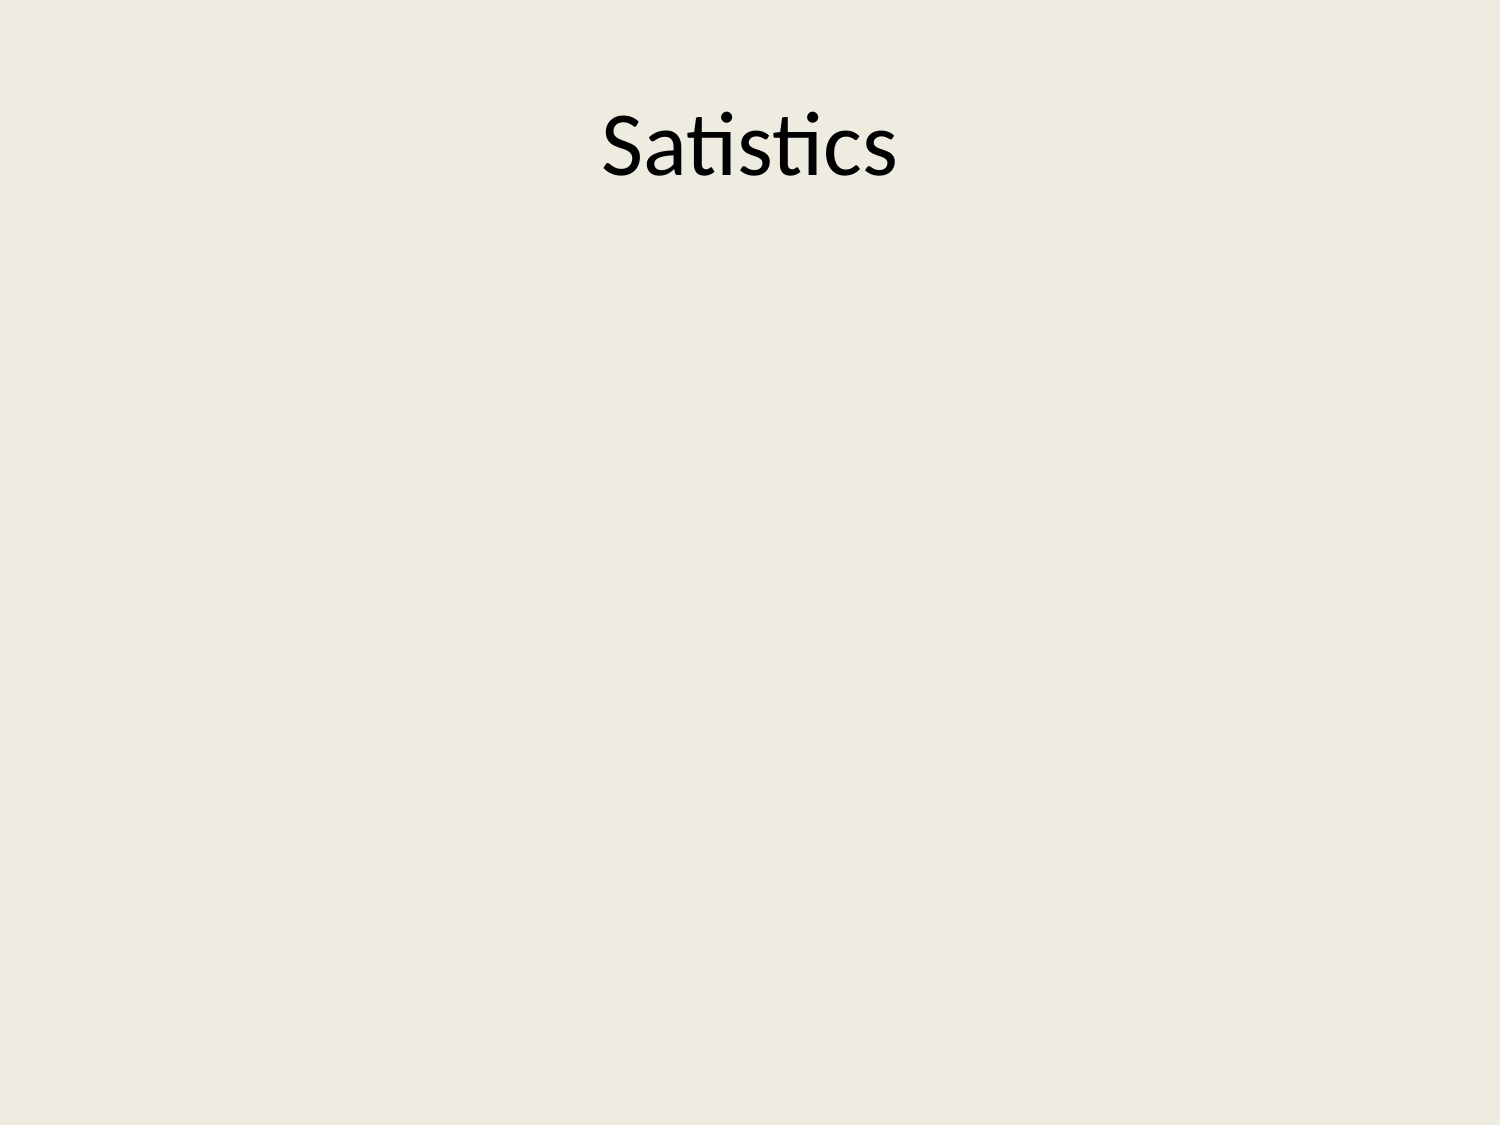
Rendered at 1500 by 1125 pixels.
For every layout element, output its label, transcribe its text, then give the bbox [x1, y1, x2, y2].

title Satistics [75, 45, 1425, 233]
